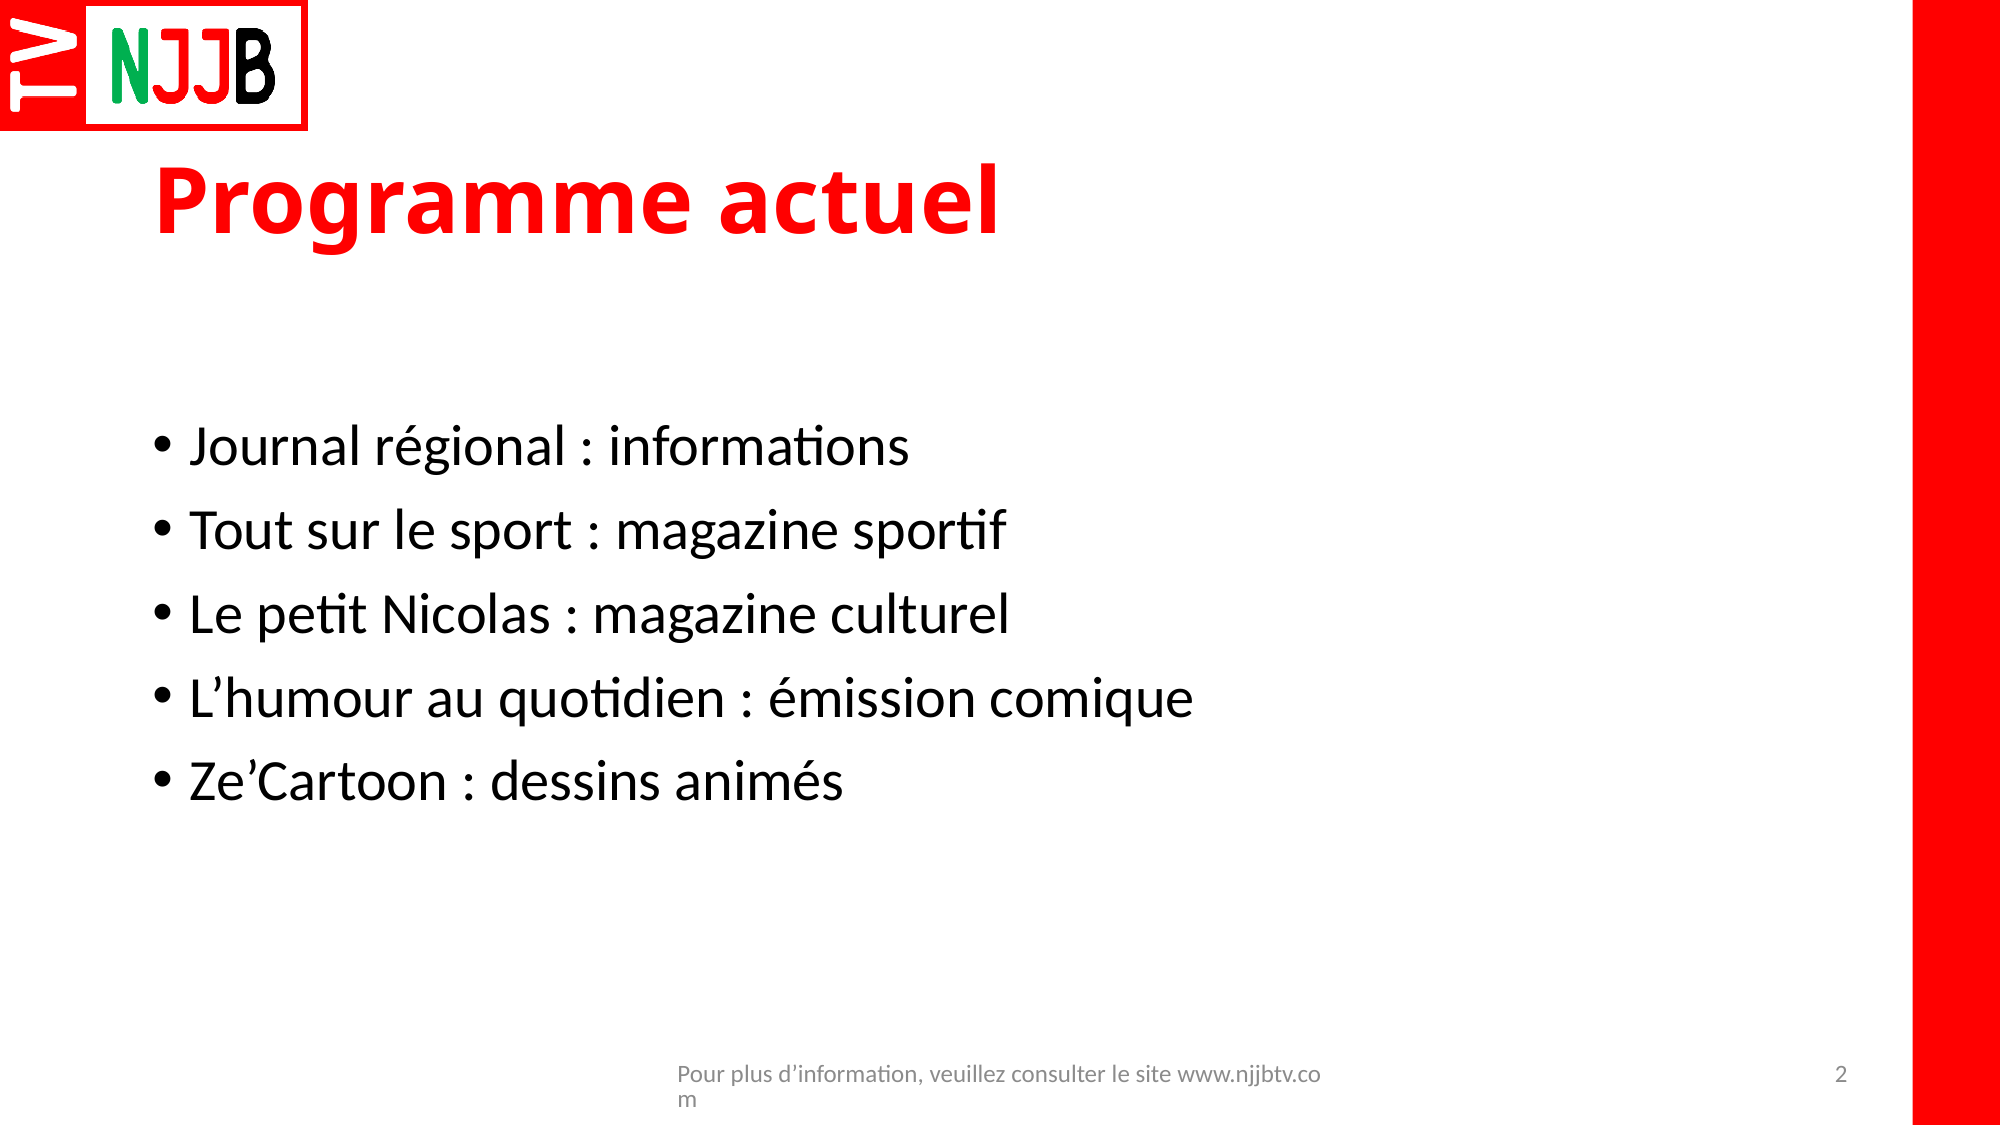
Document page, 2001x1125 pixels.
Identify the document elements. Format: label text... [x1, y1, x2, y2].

slide_number 2 [1412, 1042, 1863, 1103]
picture [0, 0, 308, 131]
list Journal régional : informations Tout sur le sport : magazine sportif Le petit Nicolas : magazine culturel L’humour au quotidien : émission comique Ze’Cartoon : dessins animés [137, 299, 1863, 1014]
title Programme actuel [137, 131, 1863, 278]
footer Pour plus d’information, veuillez consulter le site www.njjbtv.com [662, 1042, 1338, 1103]
